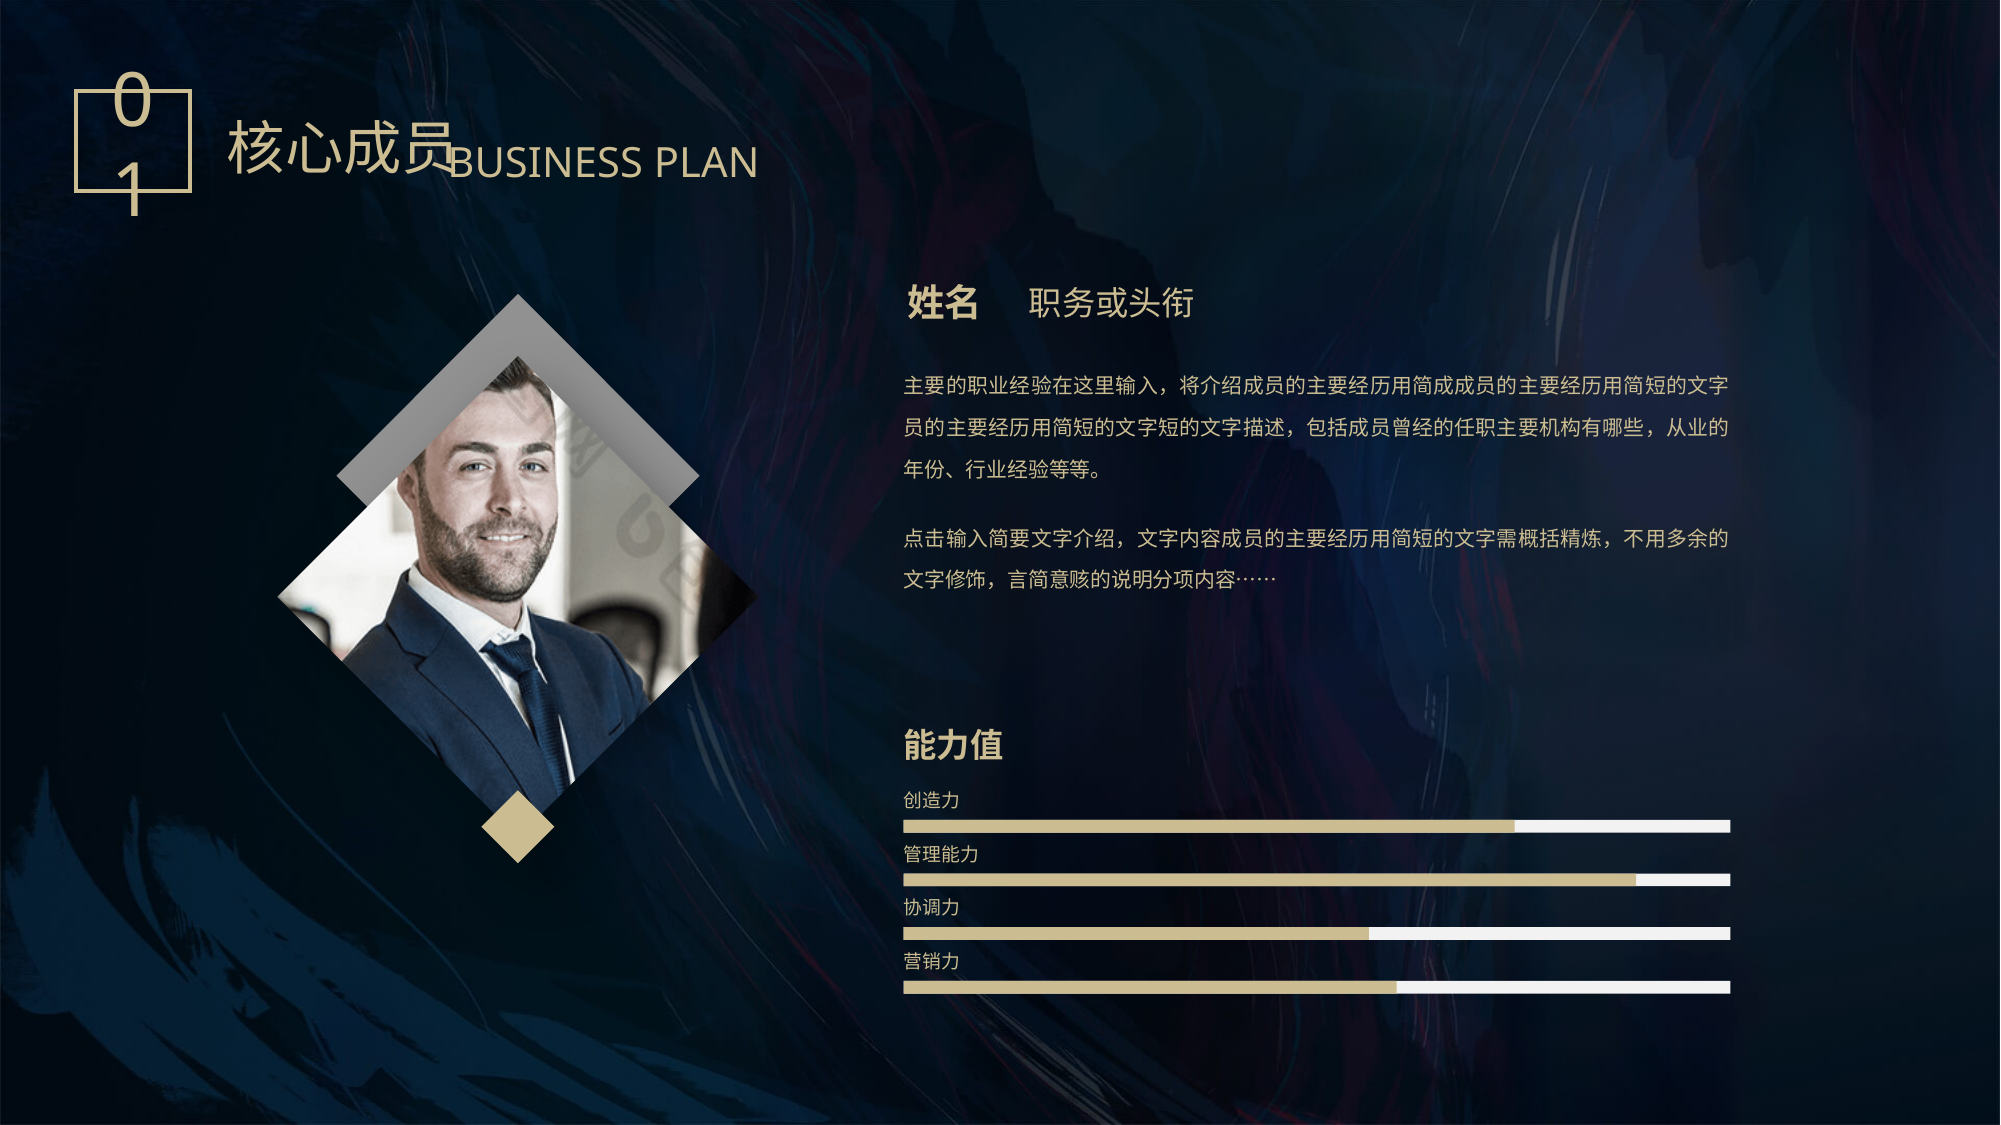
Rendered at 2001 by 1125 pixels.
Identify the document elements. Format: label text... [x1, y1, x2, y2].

text_box [903, 873, 1637, 887]
text_box [1516, 819, 1731, 834]
text_box 职务或头衔 [1132, 281, 1367, 322]
text_box 管理能力 [903, 842, 1012, 870]
text_box 姓名 [907, 279, 1132, 325]
text_box [903, 819, 1516, 834]
text_box [1637, 873, 1731, 887]
text_box [903, 980, 1398, 995]
text_box [336, 293, 700, 500]
text_box 主要的职业经验在这里输入，将介绍成员的主要经历用简成成员的主要经历用简短的文字员的主要经历用简短的文字短的文字描述，包括成员曾经的任职主要机构有哪些，从业的年份、行业经验等等。 [903, 356, 1730, 482]
text_box 能力值 [903, 723, 1241, 764]
text_box 营销力 [903, 949, 1012, 978]
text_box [75, 90, 748, 195]
picture [0, 0, 2000, 1125]
text_box 协调力 [903, 896, 1012, 924]
text_box [481, 790, 555, 864]
text_box [277, 356, 759, 814]
text_box 点击输入简要文字介绍，文字内容成员的主要经历用简短的文字需概括精炼，不用多余的文字修饰，言简意赅的说明分项内容…… [903, 508, 1730, 592]
text_box 创造力 [903, 788, 1012, 817]
text_box [1398, 980, 1731, 995]
text_box [1370, 926, 1731, 941]
text_box [903, 926, 1370, 941]
